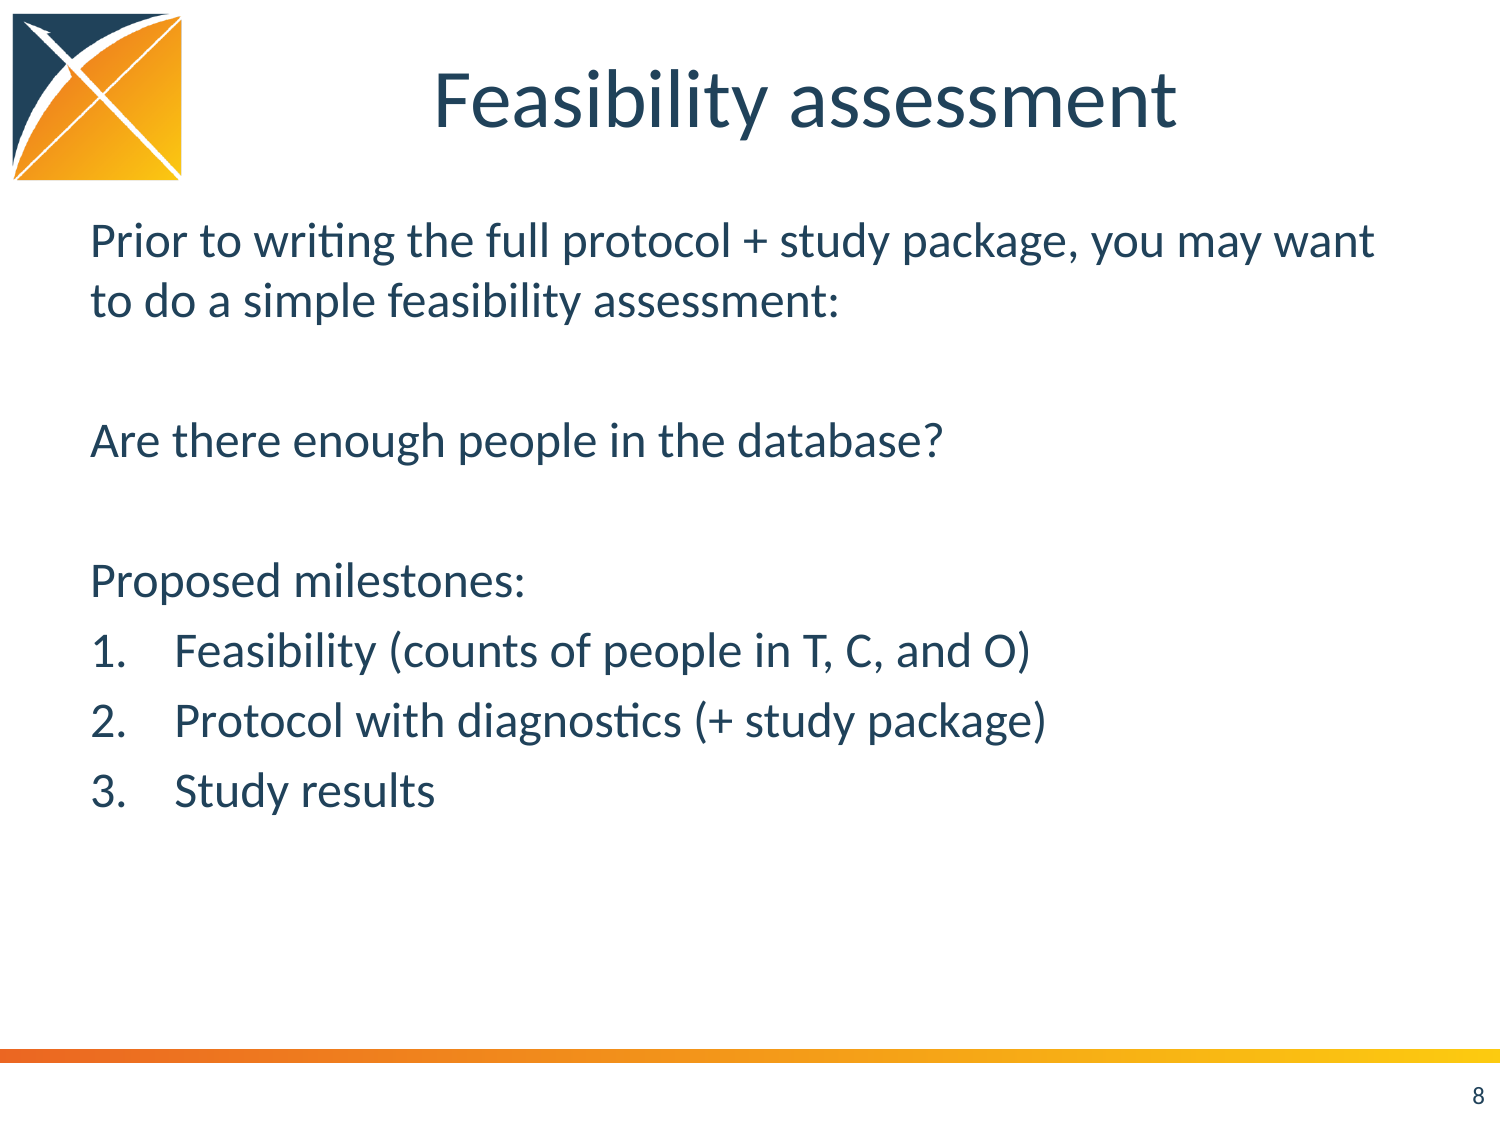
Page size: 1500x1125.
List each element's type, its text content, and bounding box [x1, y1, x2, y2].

title Feasibility assessment [187, 24, 1425, 163]
slide_number 8 [1149, 1065, 1500, 1125]
picture [0, 0, 206, 200]
list Prior to writing the full protocol + study package, you may want to do a simple feasibility assessment: Are there enough people in the database? Proposed milestones: Feasibility (counts of people in T, C, and O) Protocol with diagnostics (+ study package) Study results [75, 200, 1425, 1005]
